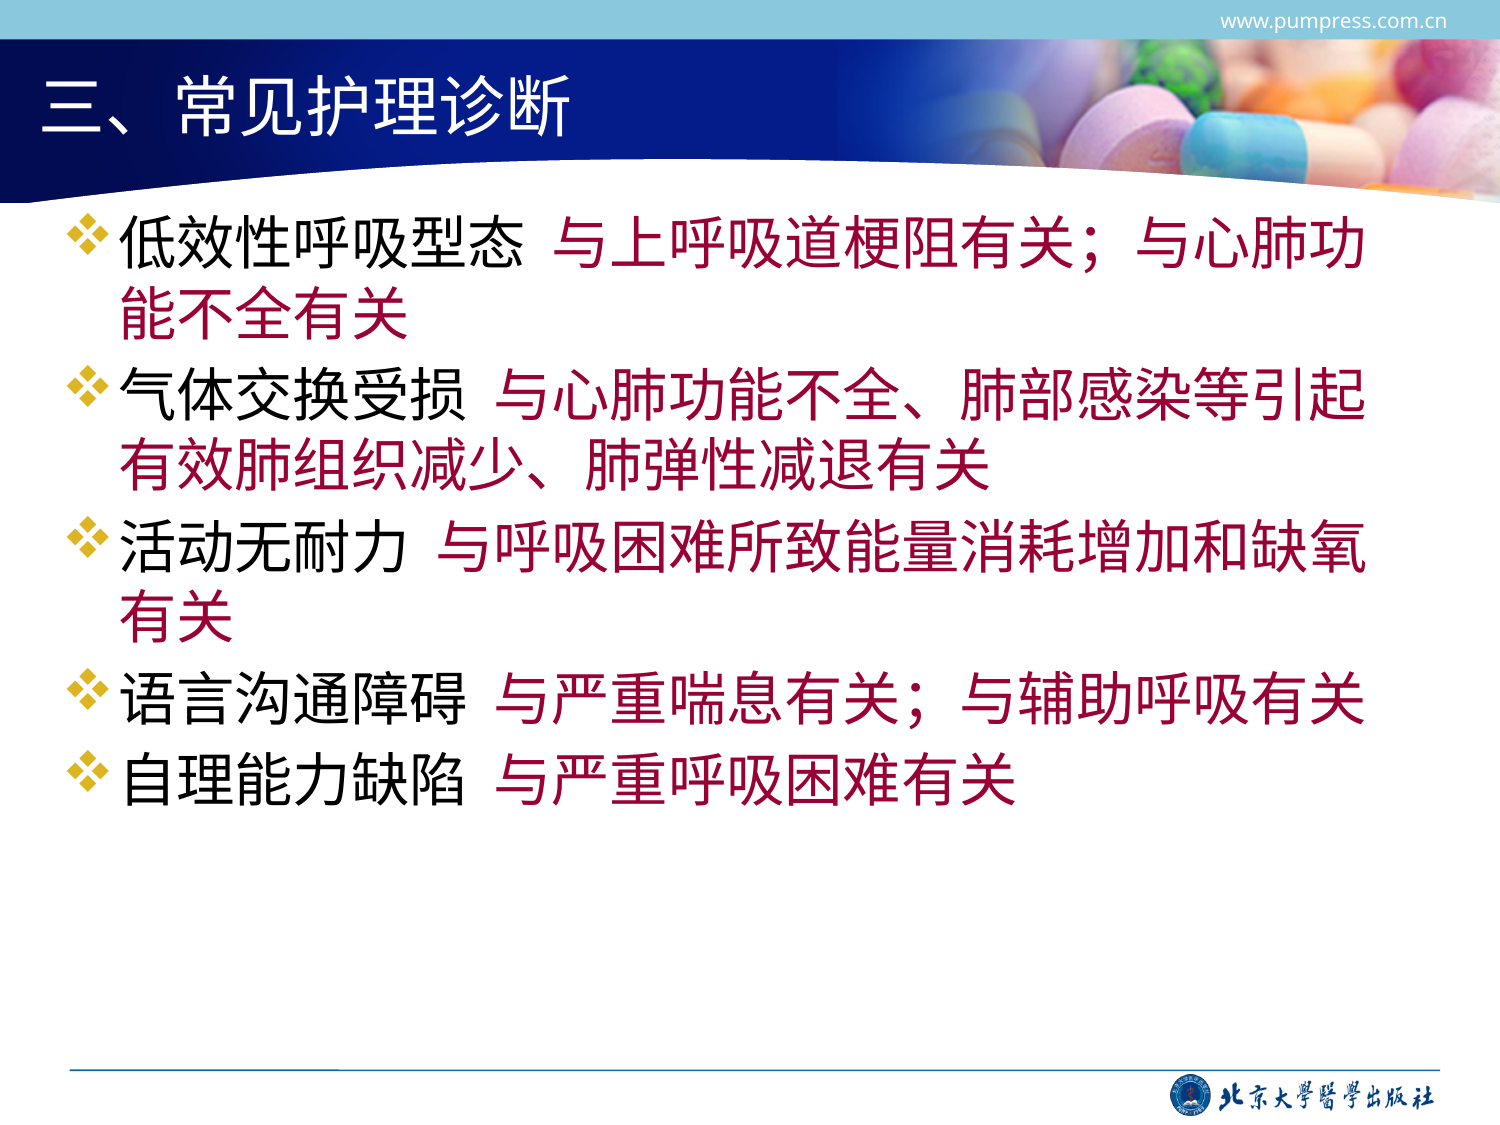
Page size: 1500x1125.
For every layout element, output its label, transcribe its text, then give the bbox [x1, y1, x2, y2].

picture [0, 40, 1500, 203]
list 低效性呼吸型态 与上呼吸道梗阻有关；与心肺功能不全有关 气体交换受损 与心肺功能不全、肺部感染等引起有效肺组织减少、肺弹性减退有关 活动无耐力 与呼吸困难所致能量消耗增加和缺氧有关 语言沟通障碍 与严重喘息有关；与辅助呼吸有关 自理能力缺陷 与严重呼吸困难有关 [46, 198, 1384, 1000]
picture [1170, 1074, 1436, 1118]
title 三、常见护理诊断 [23, 58, 1349, 152]
slide_number www.pumpress.com.cn [1024, 0, 1463, 38]
